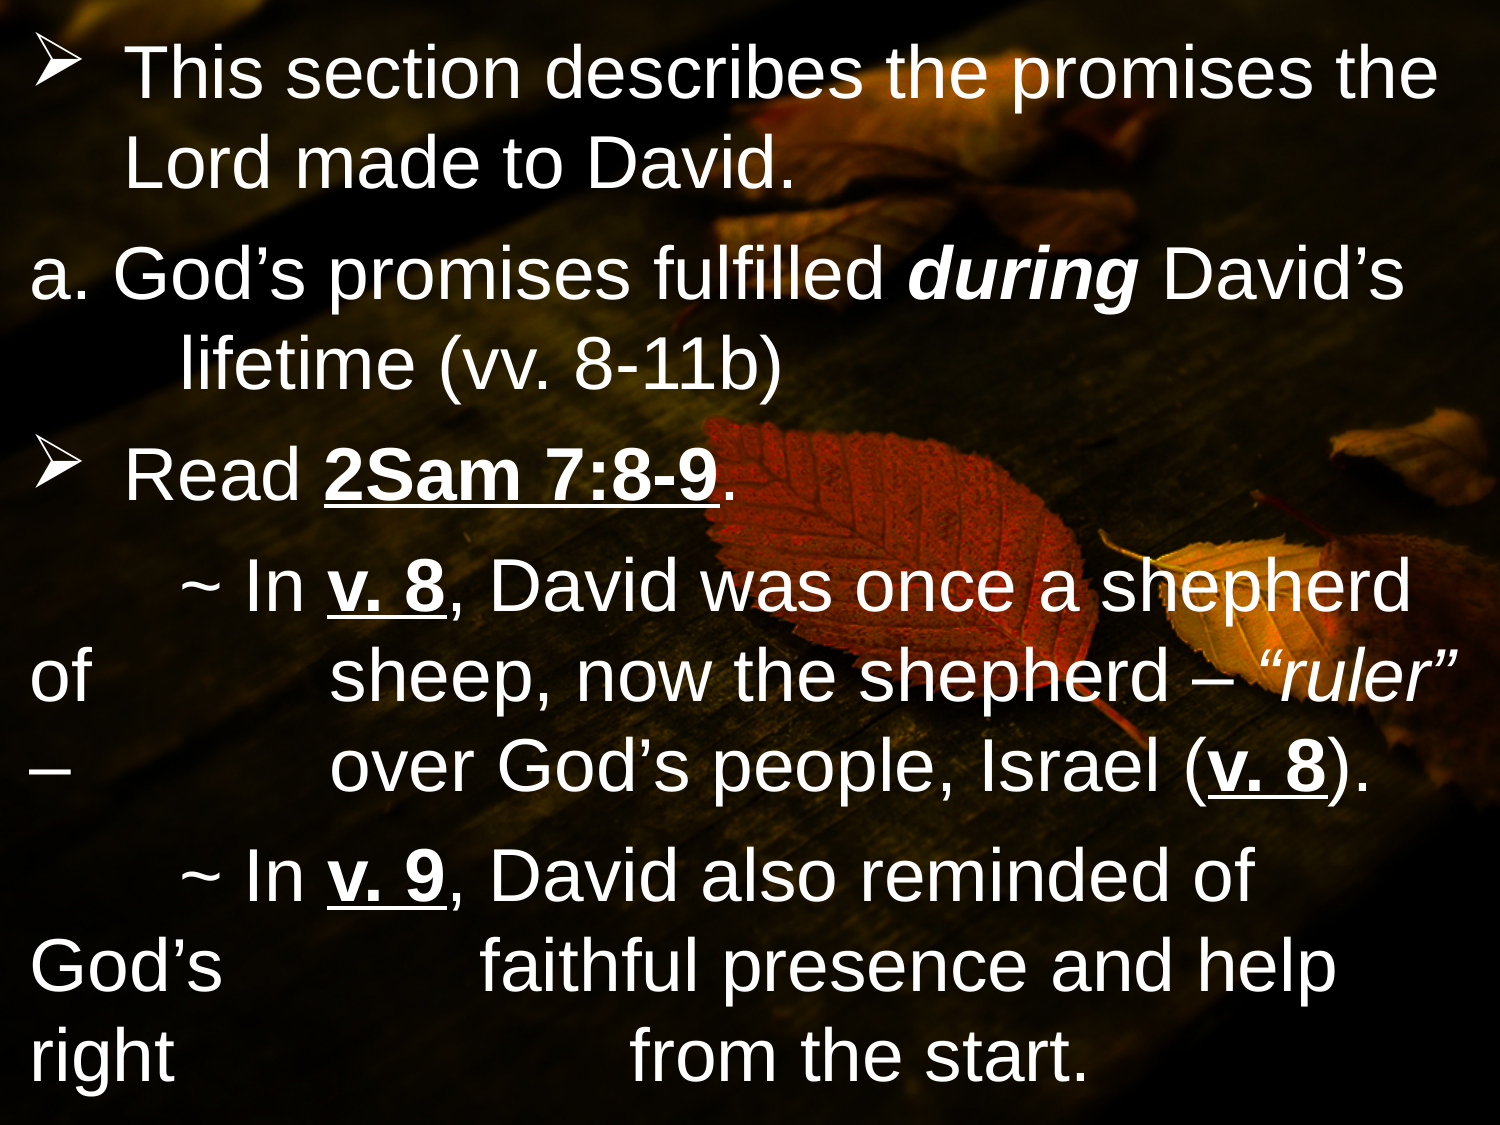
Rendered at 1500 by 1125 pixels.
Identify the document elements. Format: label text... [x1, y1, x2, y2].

subtitle This section describes the promises the Lord made to David. a. God’s promises fulfilled during David’s lifetime (vv. 8-11b) Read 2Sam 7:8-9. ~ In v. 8, David was once a shepherd of sheep, now the shepherd – “ruler” – over God’s people, Israel (v. 8). ~ In v. 9, David also reminded of God’s faithful presence and help right from the start. [14, 16, 1484, 1112]
picture [0, 0, 1500, 1125]
